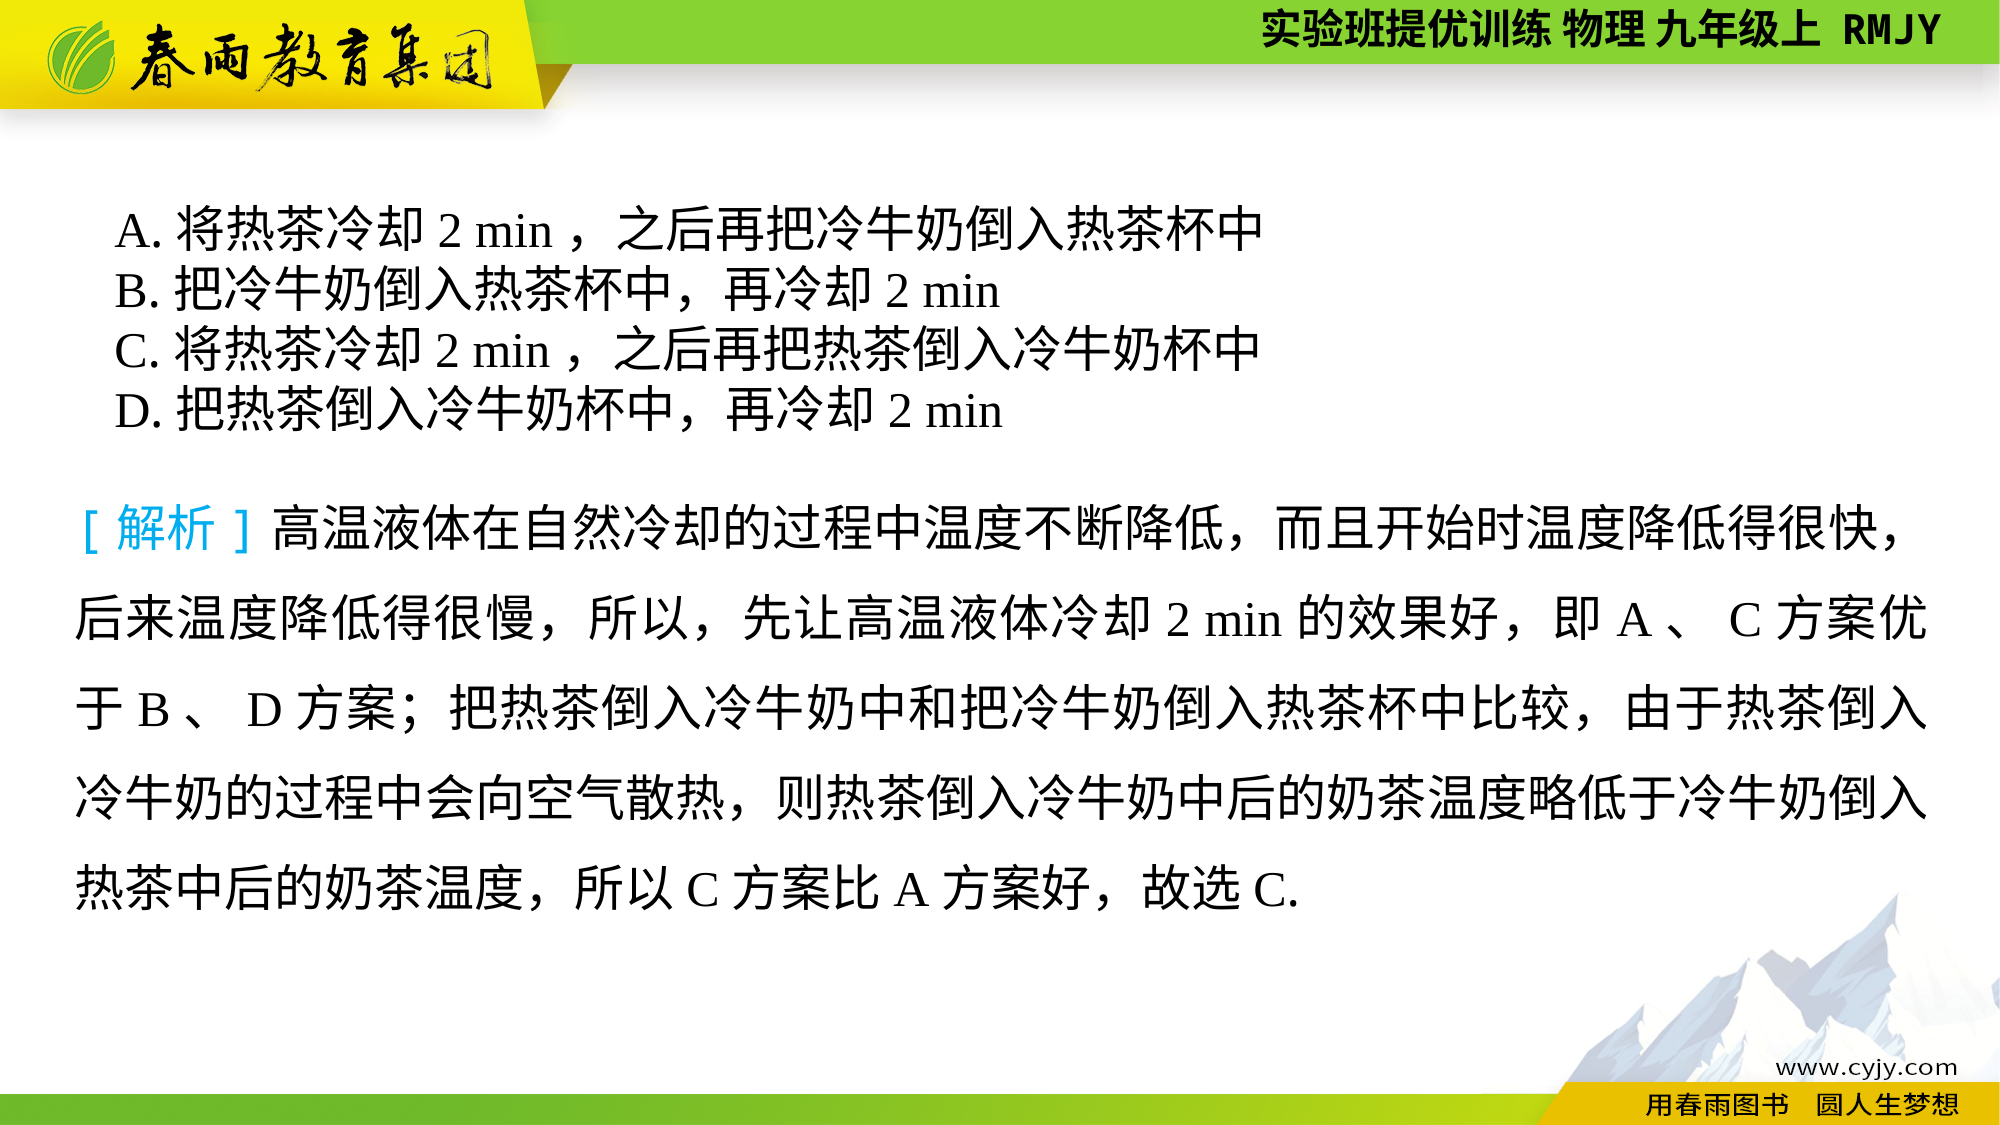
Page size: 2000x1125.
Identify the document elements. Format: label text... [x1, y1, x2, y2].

text_box A.将热茶冷却2 min，之后再把冷牛奶倒入热茶杯中 B.把冷牛奶倒入热茶杯中，再冷却2 min C.将热茶冷却2 min，之后再把热茶倒入冷牛奶杯中 D.把热茶倒入冷牛奶杯中，再冷却2 min [99, 189, 1482, 445]
list [解析]高温液体在自然冷却的过程中温度不断降低，而且开始时温度降低得很快，后来温度降低得很慢，所以，先让高温液体冷却2 min的效果好，即A、C方案优于B、D方案；把热茶倒入冷牛奶中和把冷牛奶倒入热茶杯中比较，由于热茶倒入冷牛奶的过程中会向空气散热，则热茶倒入冷牛奶中后的奶茶温度略低于冷牛奶倒入热茶中后的奶茶温度，所以C方案比A方案好，故选C. [59, 459, 1944, 918]
picture [0, 0, 2000, 1125]
